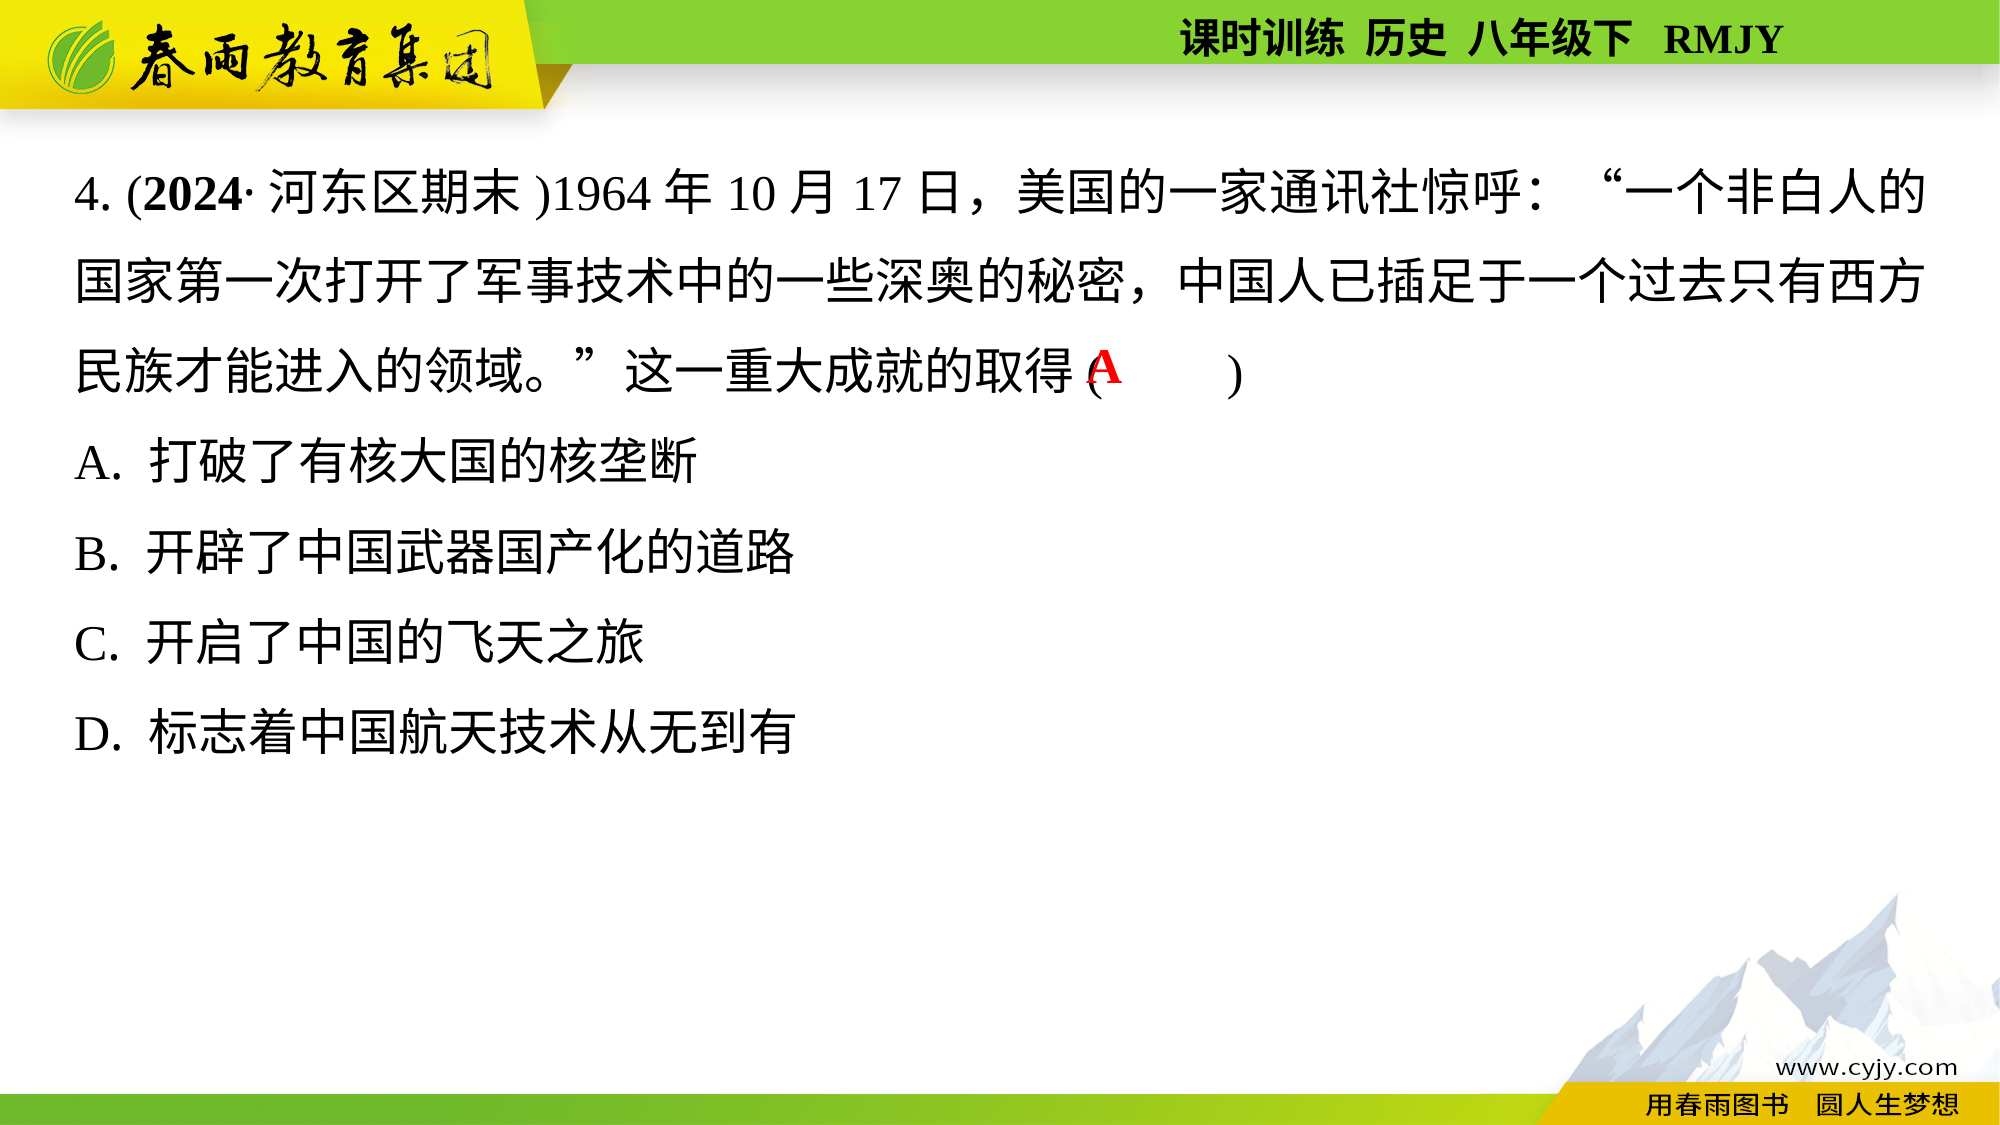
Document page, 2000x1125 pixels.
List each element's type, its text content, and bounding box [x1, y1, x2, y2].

text_box A [1071, 326, 1137, 401]
list 4. (2024·河东区期末)1964年10月17日，美国的一家通讯社惊呼：“一个非白人的国家第一次打开了军事技术中的一些深奥的秘密，中国人已插足于一个过去只有西方民族才能进入的领域。”这一重大成就的取得( ) A. 打破了有核大国的核垄断 B. 开辟了中国武器国产化的道路 C. 开启了中国的飞天之旅 D. 标志着中国航天技术从无到有 [59, 122, 1944, 774]
picture [0, 0, 2000, 1125]
